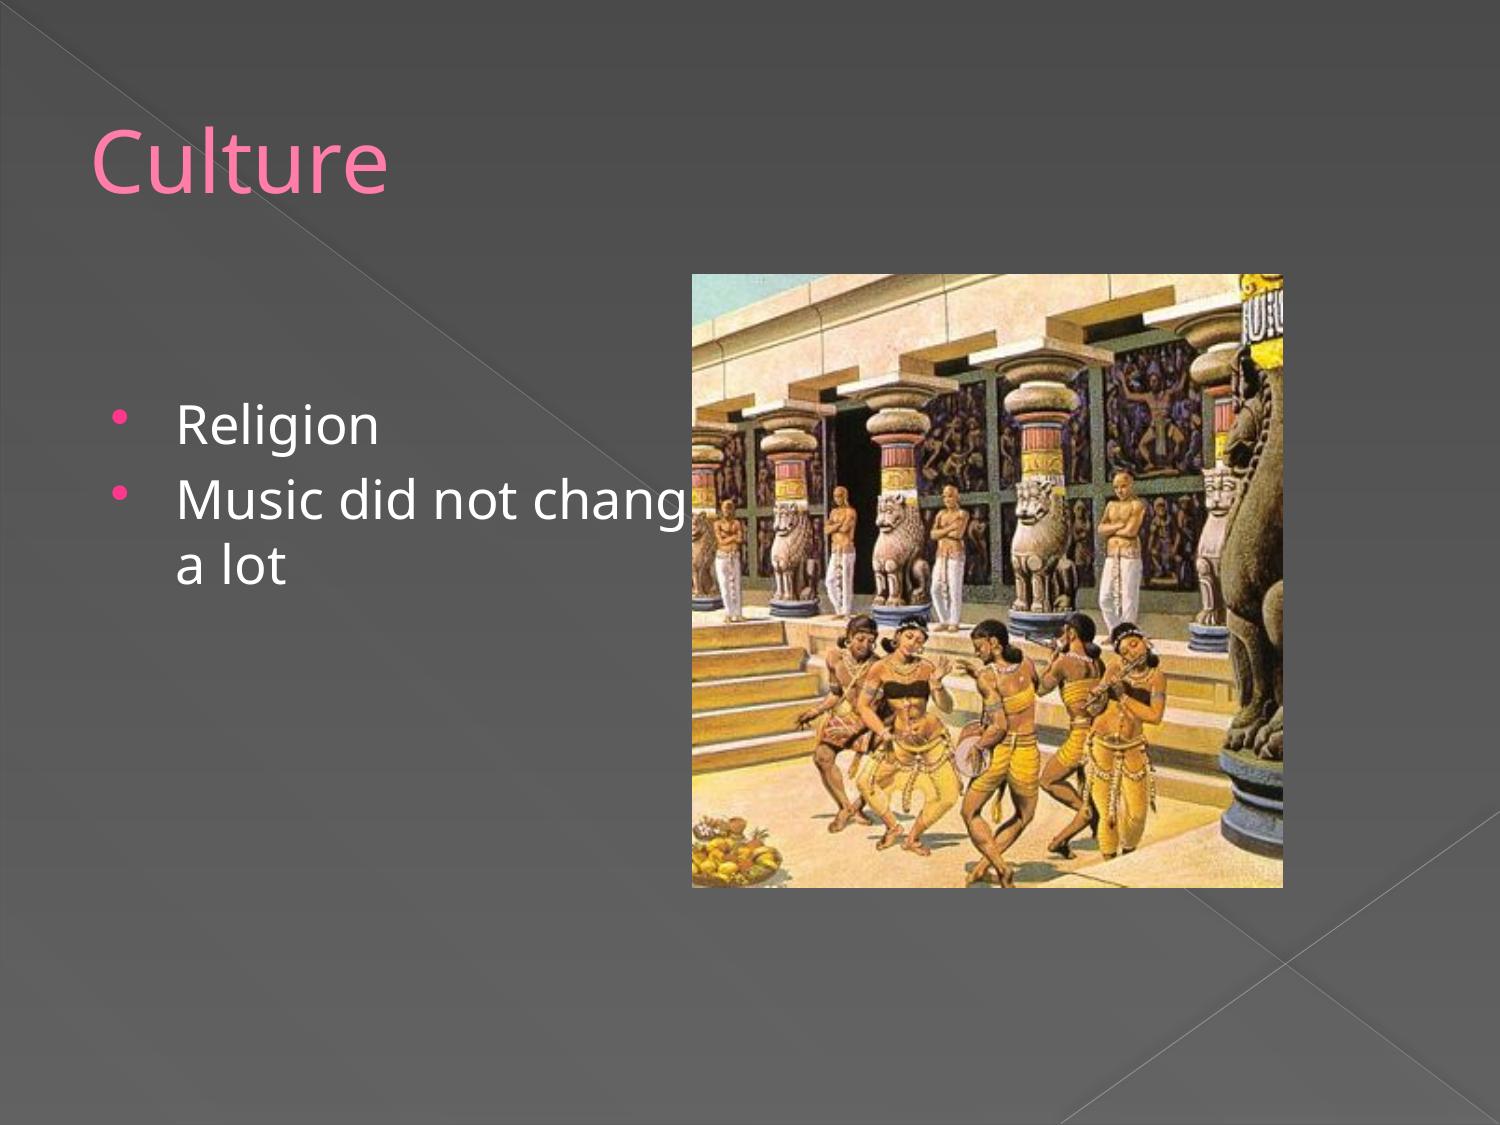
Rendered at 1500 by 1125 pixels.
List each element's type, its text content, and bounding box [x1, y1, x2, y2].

title Culture [75, 43, 1425, 274]
picture [692, 274, 1284, 888]
list Religion Music did not change a lot [87, 382, 750, 1125]
